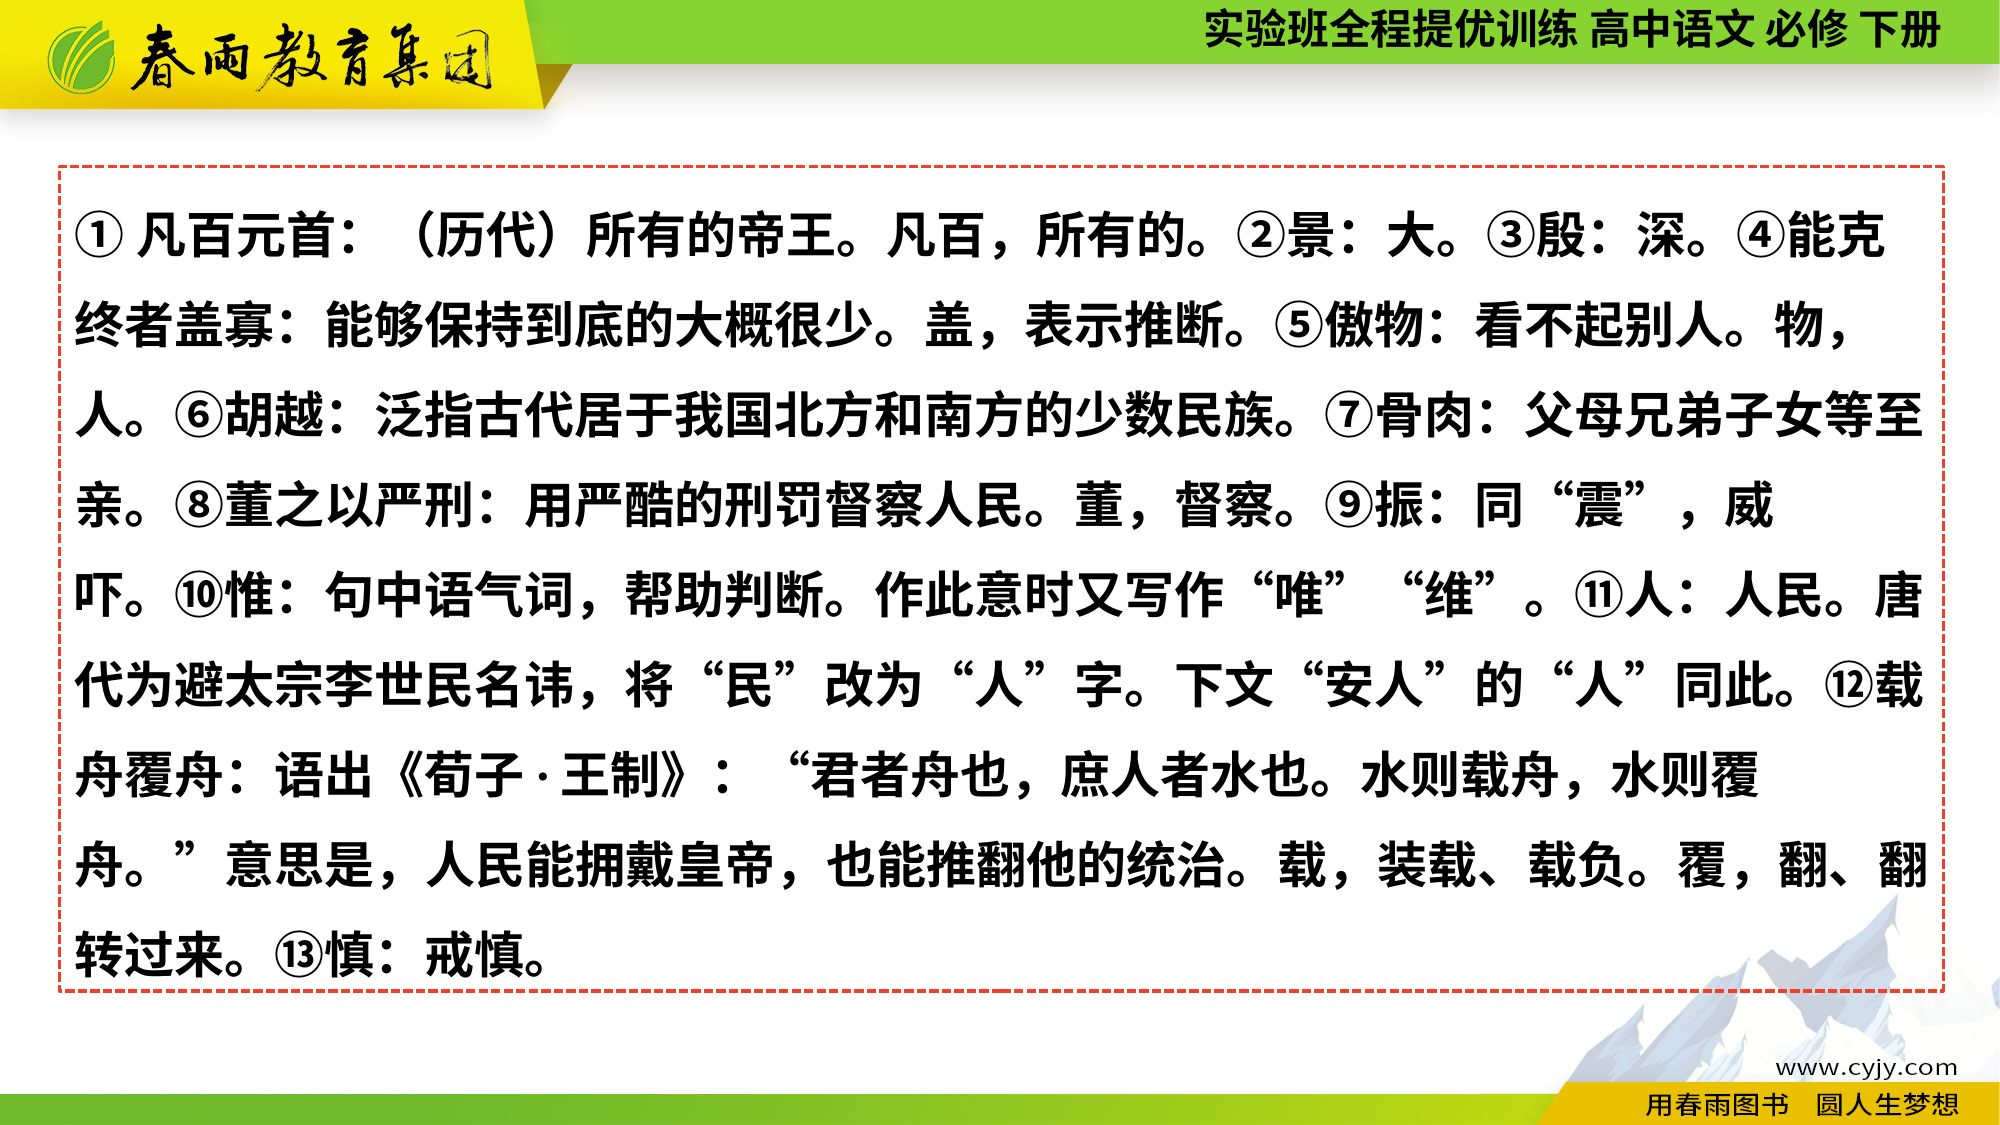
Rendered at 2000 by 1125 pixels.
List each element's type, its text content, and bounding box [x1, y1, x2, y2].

picture [0, 0, 2000, 1125]
text_box ①凡百元首：（历代）所有的帝王。凡百，所有的。②景：大。③殷：深。④能克终者盖寡：能够保持到底的大概很少。盖，表示推断。⑤傲物：看不起别人。物，人。⑥胡越：泛指古代居于我国北方和南方的少数民族。⑦骨肉：父母兄弟子女等至亲。⑧董之以严刑：用严酷的刑罚督察人民。董，督察。⑨振：同“震”，威 吓。⑩惟：句中语气词，帮助判断。作此意时又写作“唯”“维”。⑪人：人民。唐代为避太宗李世民名讳，将“民”改为“人”字。下文“安人”的“人”同此。⑫载舟覆舟：语出《荀子·王制》：“君者舟也，庶人者水也。水则载舟，水则覆 舟。”意思是，人民能拥戴皇帝，也能推翻他的统治。载，装载、载负。覆，翻、翻转过来。⑬慎：戒慎。 [59, 166, 1944, 992]
